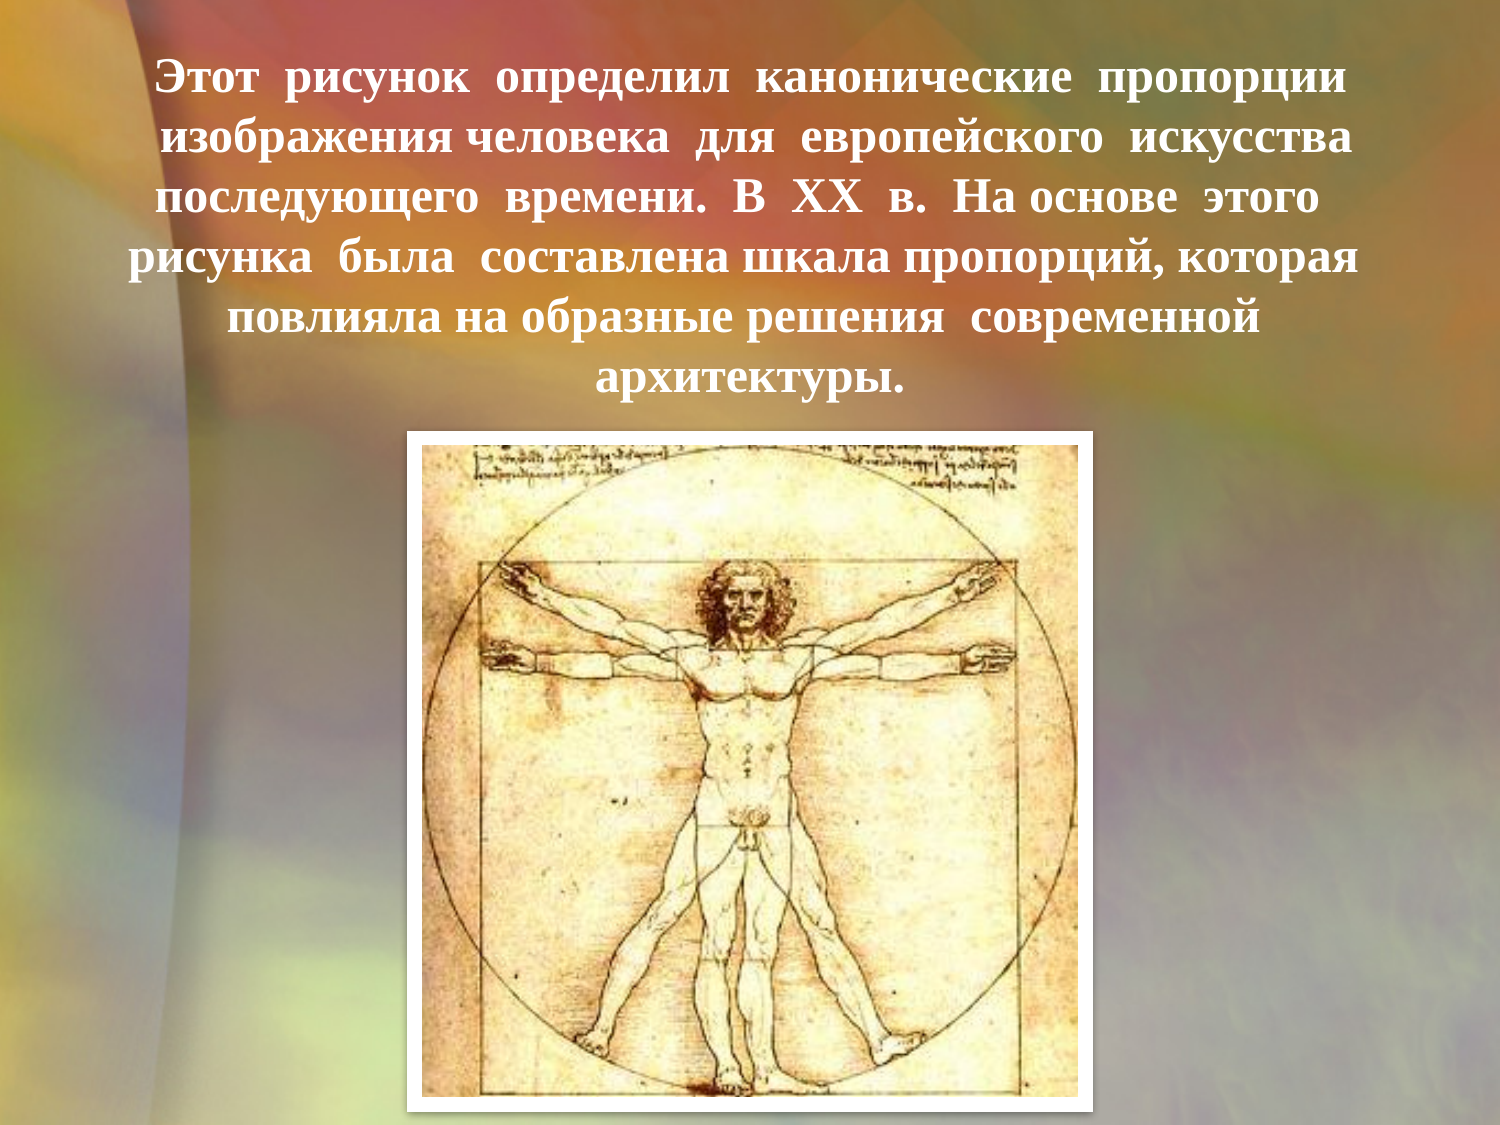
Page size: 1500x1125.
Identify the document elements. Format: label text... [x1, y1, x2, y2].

text_box Этот рисунок определил канонические пропорции изображения человека для европейского искусства последующего времени. В XX в. На основе этого рисунка была составлена шкала пропорций, которая повлияла на образные решения современной архитектуры. [58, 35, 1442, 410]
picture [0, 0, 1500, 1125]
